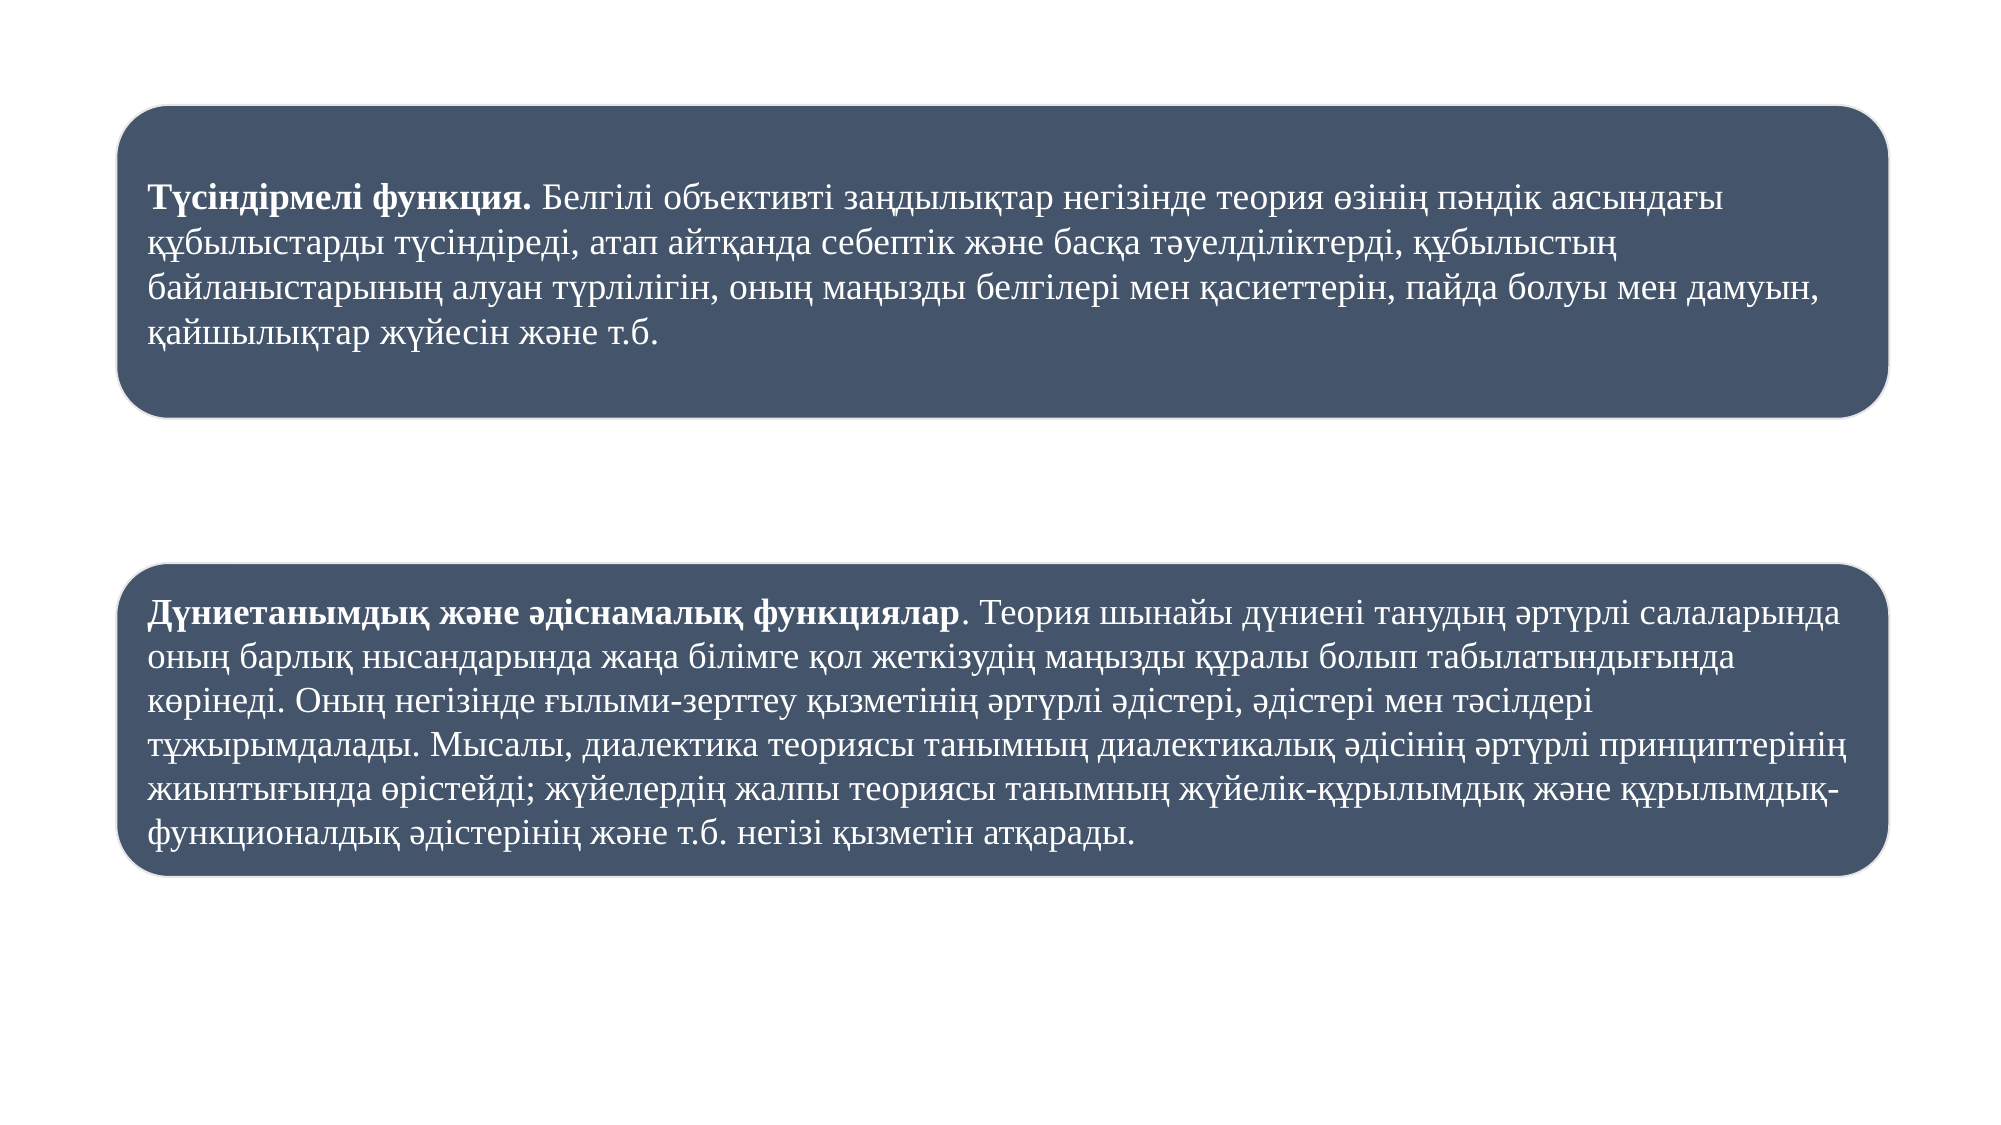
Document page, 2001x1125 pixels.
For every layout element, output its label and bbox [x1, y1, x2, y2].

list [116, 104, 1890, 1022]
